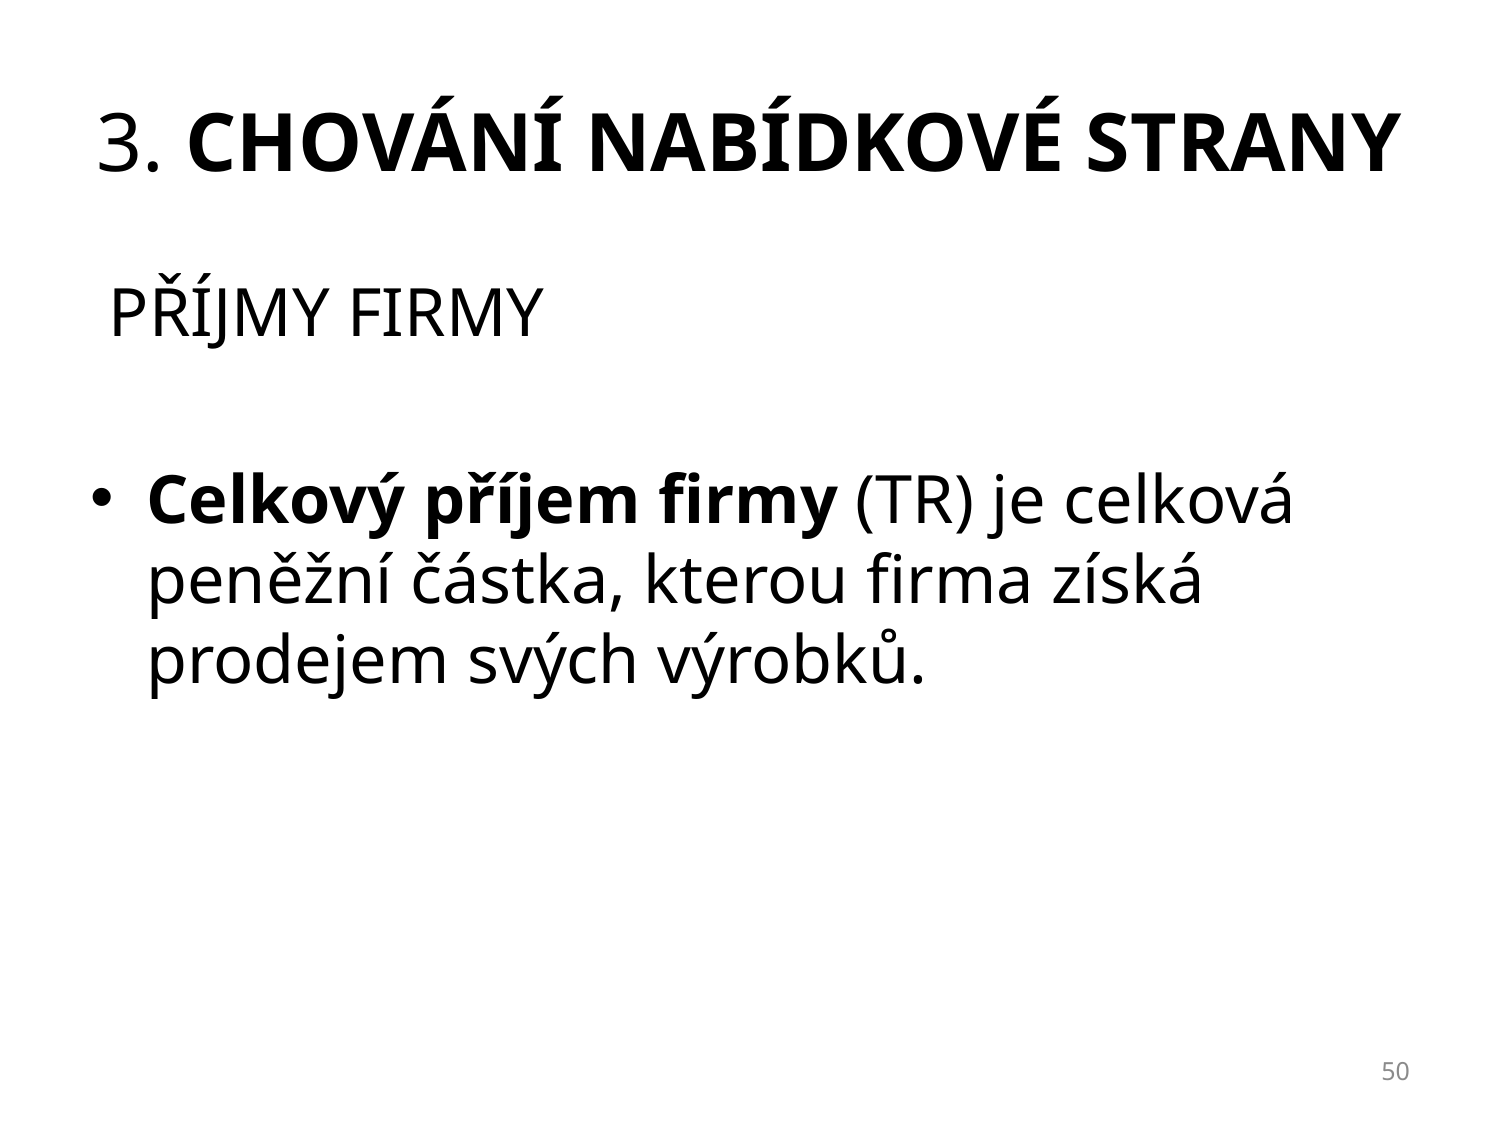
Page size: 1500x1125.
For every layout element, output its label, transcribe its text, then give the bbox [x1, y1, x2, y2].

slide_number 50 [1074, 1042, 1425, 1103]
list PŘÍJMY FIRMY Celkový příjem firmy (TR) je celková peněžní částka, kterou firma získá prodejem svých výrobků. [75, 262, 1425, 1005]
title 3. chování NABÍDKOVÉ strany [75, 45, 1425, 233]
